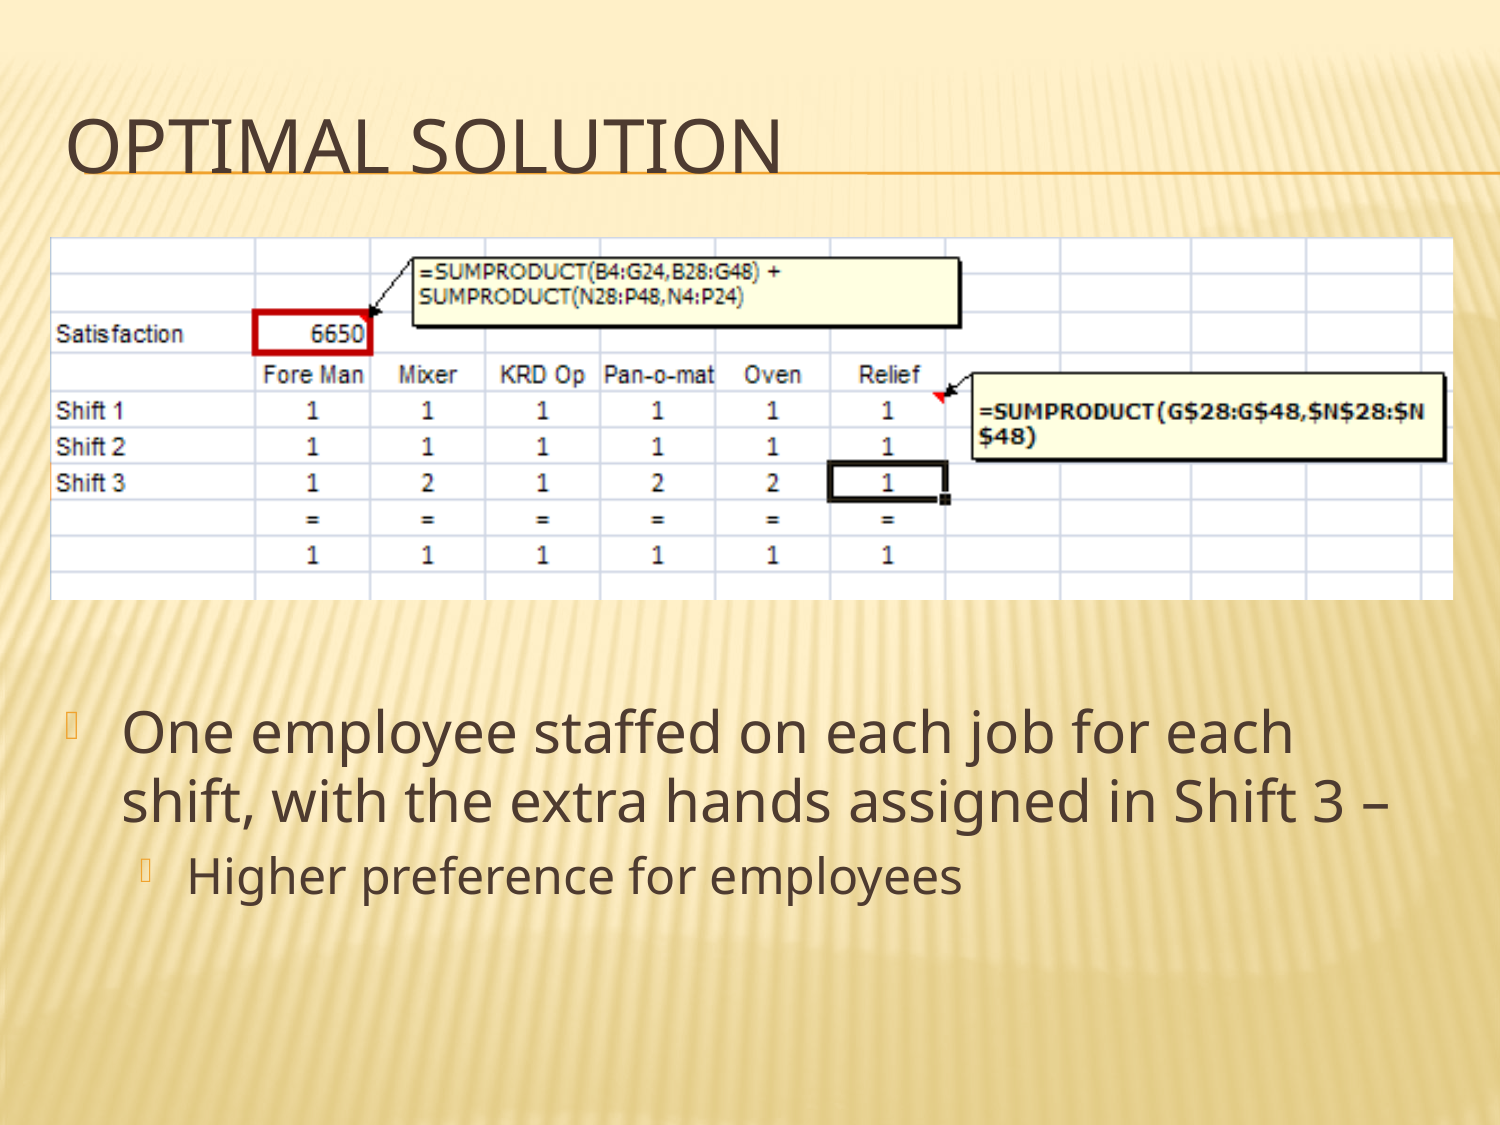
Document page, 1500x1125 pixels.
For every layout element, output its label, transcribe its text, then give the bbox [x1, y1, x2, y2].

list One employee staffed on each job for each shift, with the extra hands assigned in Shift 3 – Higher preference for employees [50, 687, 1425, 1038]
title Optimal Solution [49, 75, 1475, 213]
picture [49, 237, 1454, 601]
